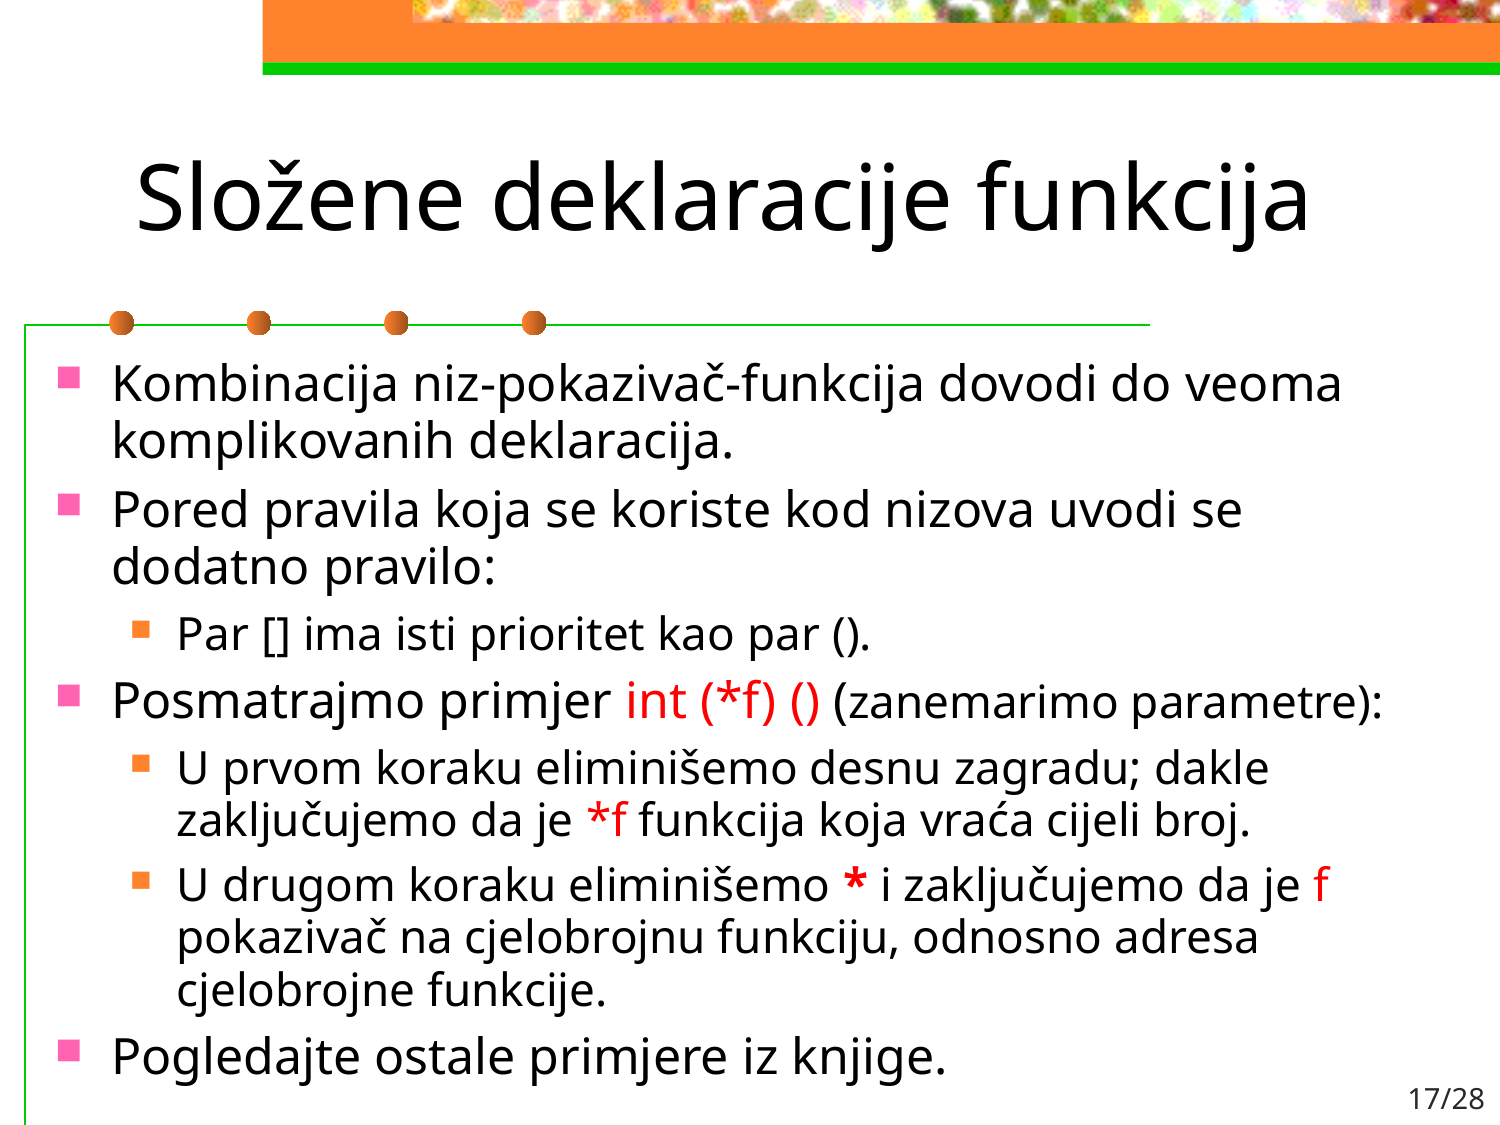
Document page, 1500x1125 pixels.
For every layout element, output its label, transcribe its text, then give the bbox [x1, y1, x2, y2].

picture [412, 0, 1500, 23]
title Složene deklaracije funkcija [87, 99, 1363, 288]
text_box 17/28 [1374, 1072, 1500, 1123]
list Kombinacija niz-pokazivač-funkcija dovodi do veoma komplikovanih deklaracija. Pored pravila koja se koriste kod nizova uvodi se dodatno pravilo: Par [] ima isti prioritet kao par (). Posmatrajmo primjer int (*f) () (zanemarimo parametre): U prvom koraku eliminišemo desnu zagradu; dakle zaključujemo da je *f funkcija koja vraća cijeli broj. U drugom koraku eliminišemo * i zaključujemo da je f pokazivač na cjelobrojnu funkciju, odnosno adresa cjelobrojne funkcije. Pogledajte ostale primjere iz knjige. [39, 348, 1450, 1094]
